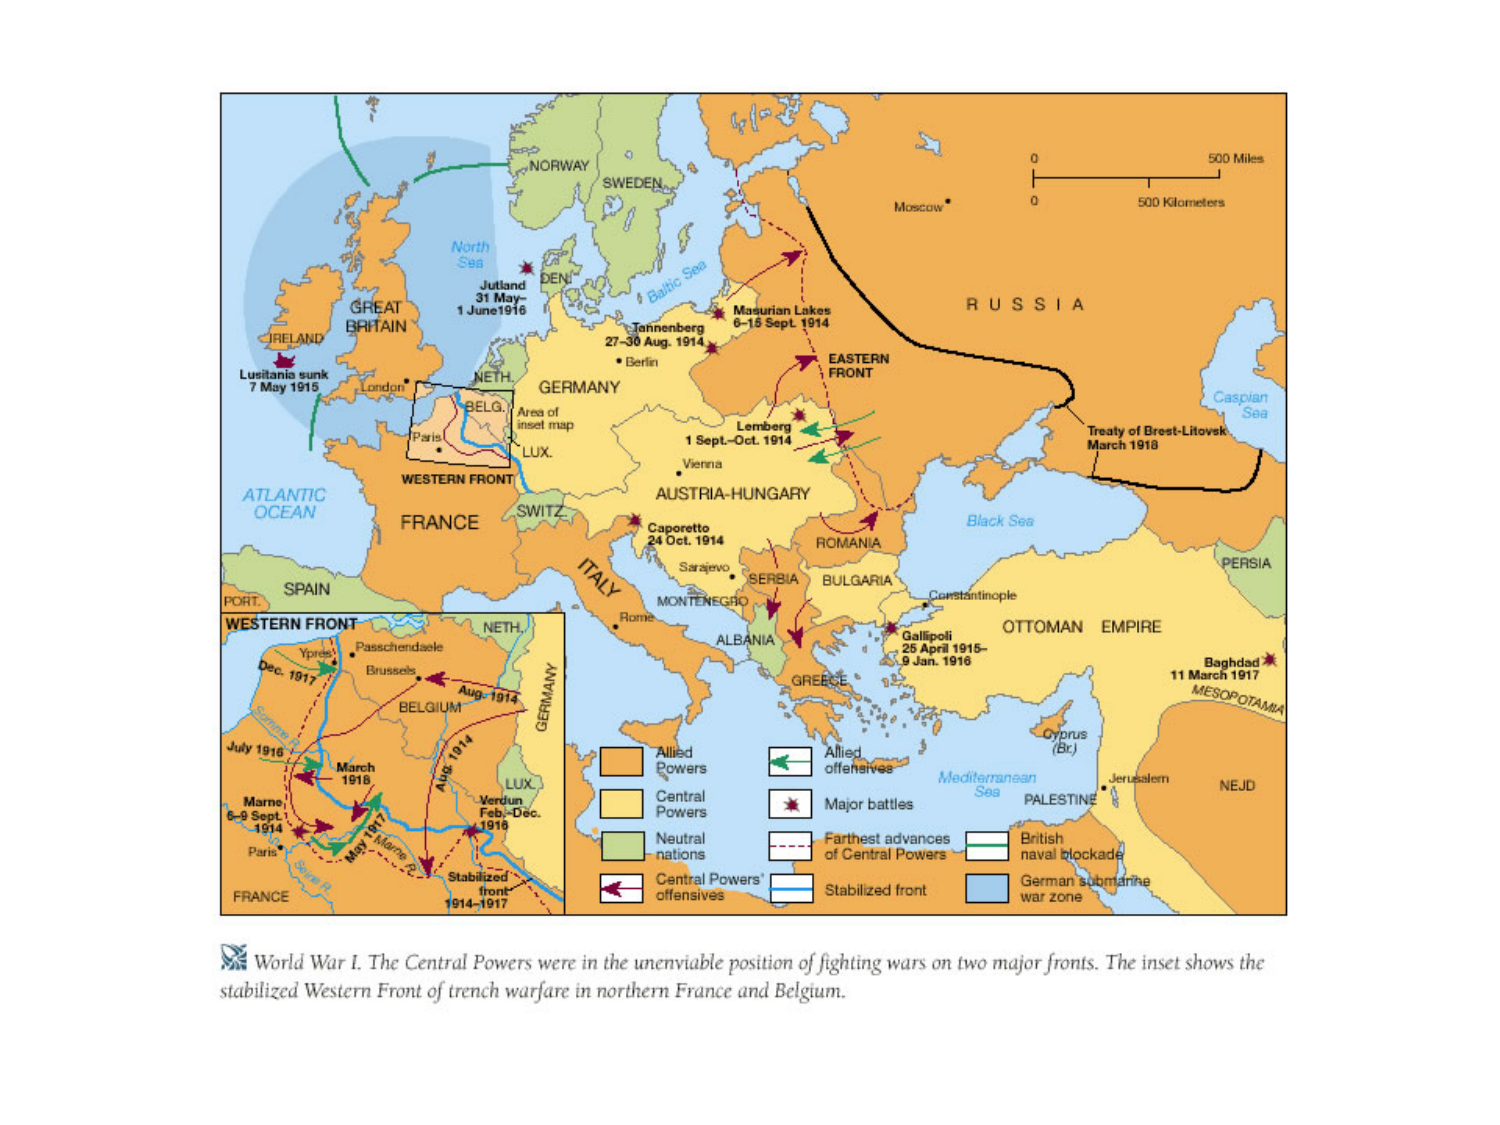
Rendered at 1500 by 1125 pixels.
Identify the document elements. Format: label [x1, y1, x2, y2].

picture [199, 74, 1312, 1021]
